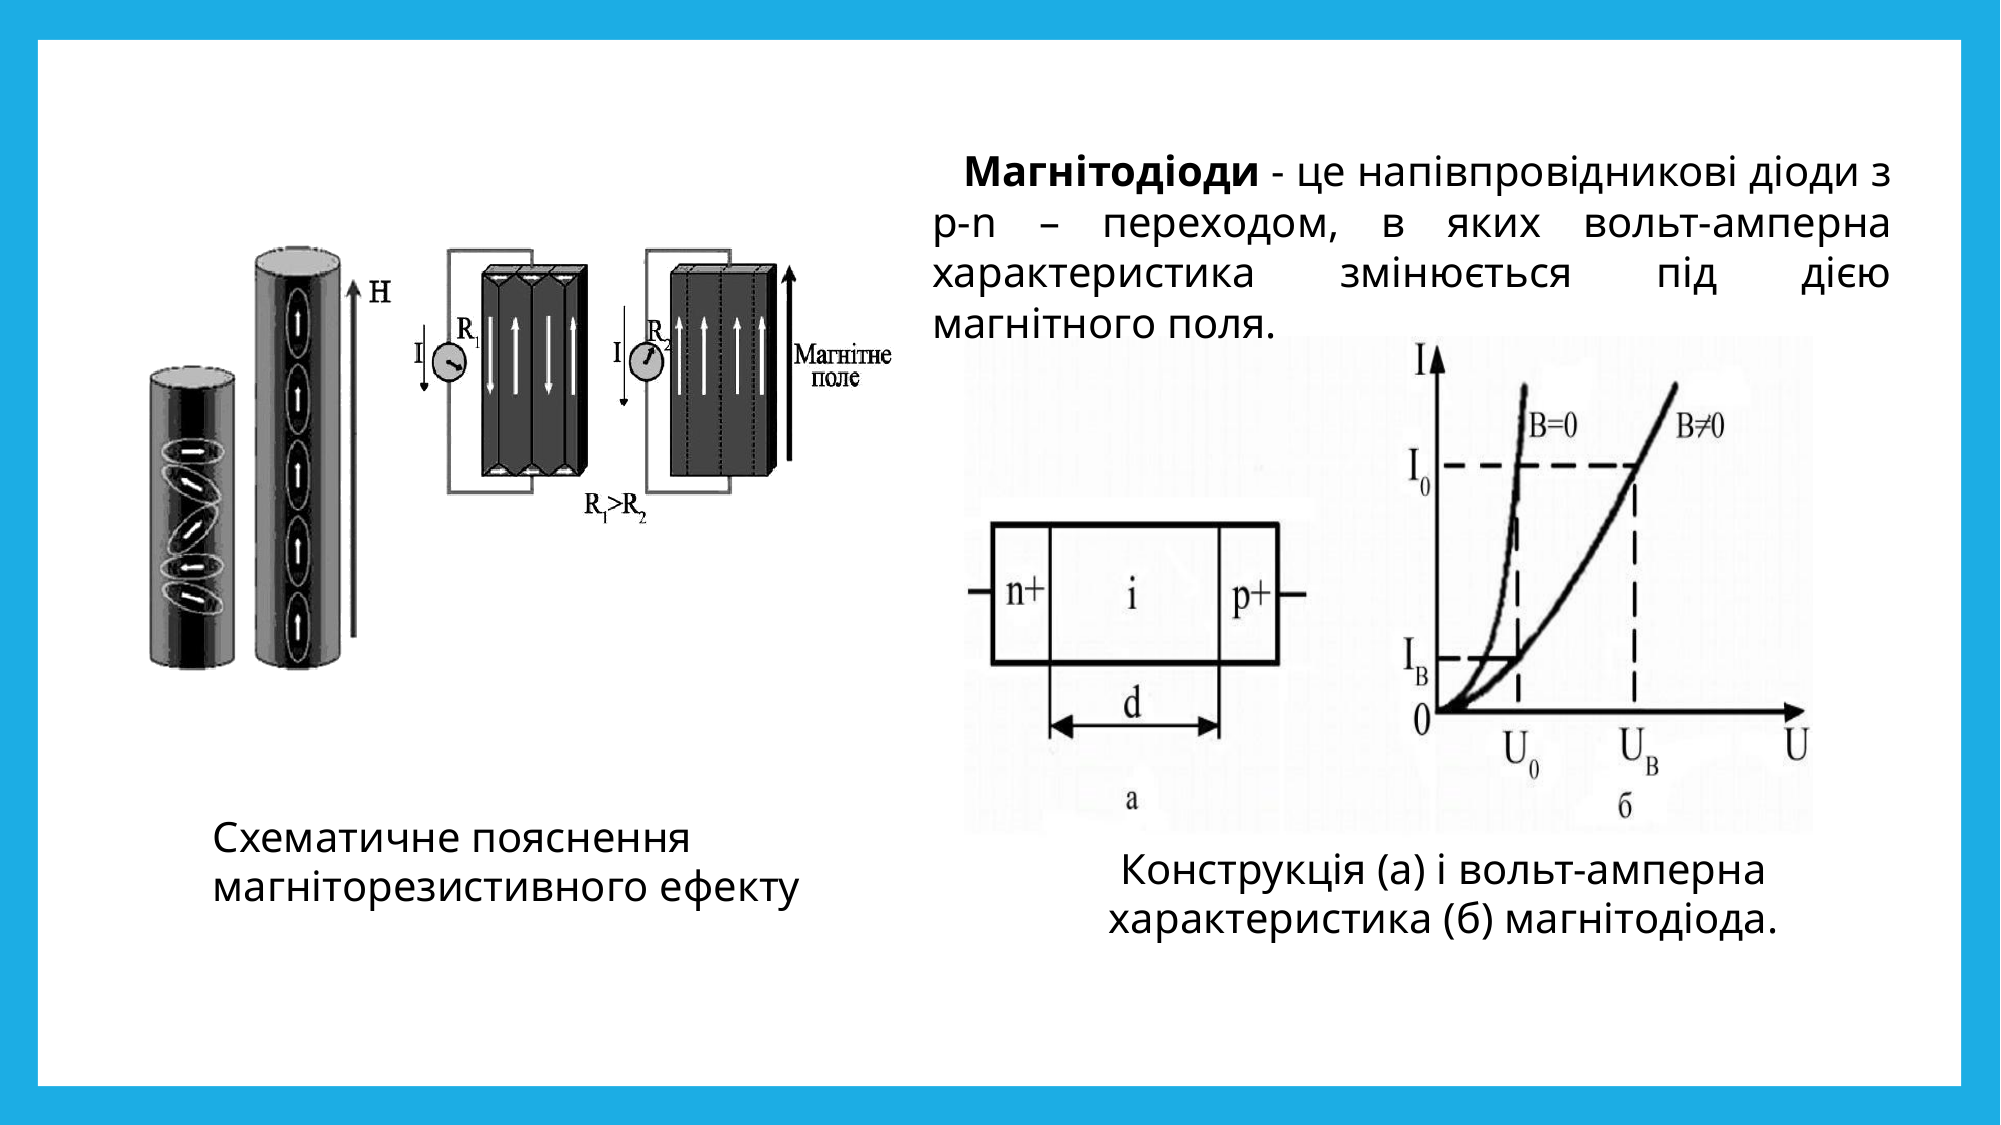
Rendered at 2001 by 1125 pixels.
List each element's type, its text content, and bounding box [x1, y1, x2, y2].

picture [964, 336, 1813, 839]
text_box Конструкція (а) і вольт-амперна характеристика (б) магнітодіода. [943, 838, 1944, 1031]
text_box Магнітодіоди - це напівпровідникові діоди з р-n – переходом, в яких вольт-амперна характеристика змінюється під дією магнітного поля. [917, 137, 1918, 354]
picture [137, 240, 898, 688]
text_box Схематичне пояснення магніторезистивного ефекту [0, 805, 958, 919]
